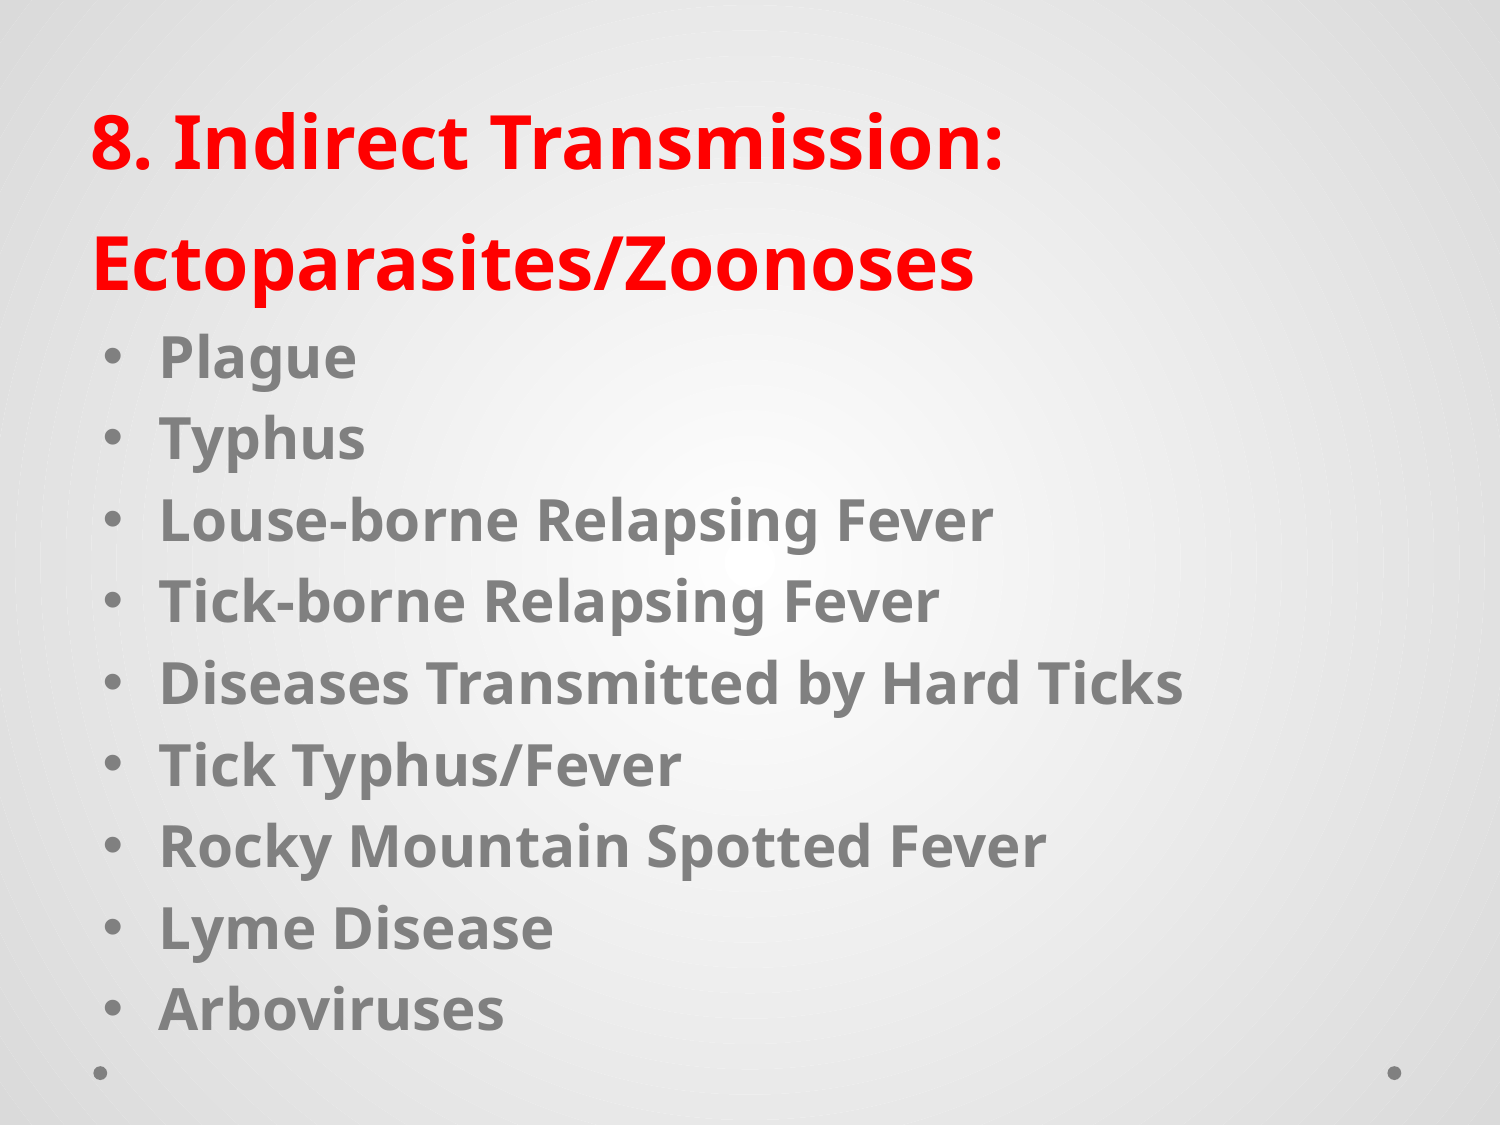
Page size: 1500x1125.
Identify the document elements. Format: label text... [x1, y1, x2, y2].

list Plague Typhus Louse-borne Relapsing Fever Tick-borne Relapsing Fever Diseases Transmitted by Hard Ticks Tick Typhus/Fever Rocky Mountain Spotted Fever Lyme Disease Arboviruses [87, 312, 1438, 1093]
title 8. Indirect Transmission: Ectoparasites/Zoonoses [75, 50, 1425, 313]
